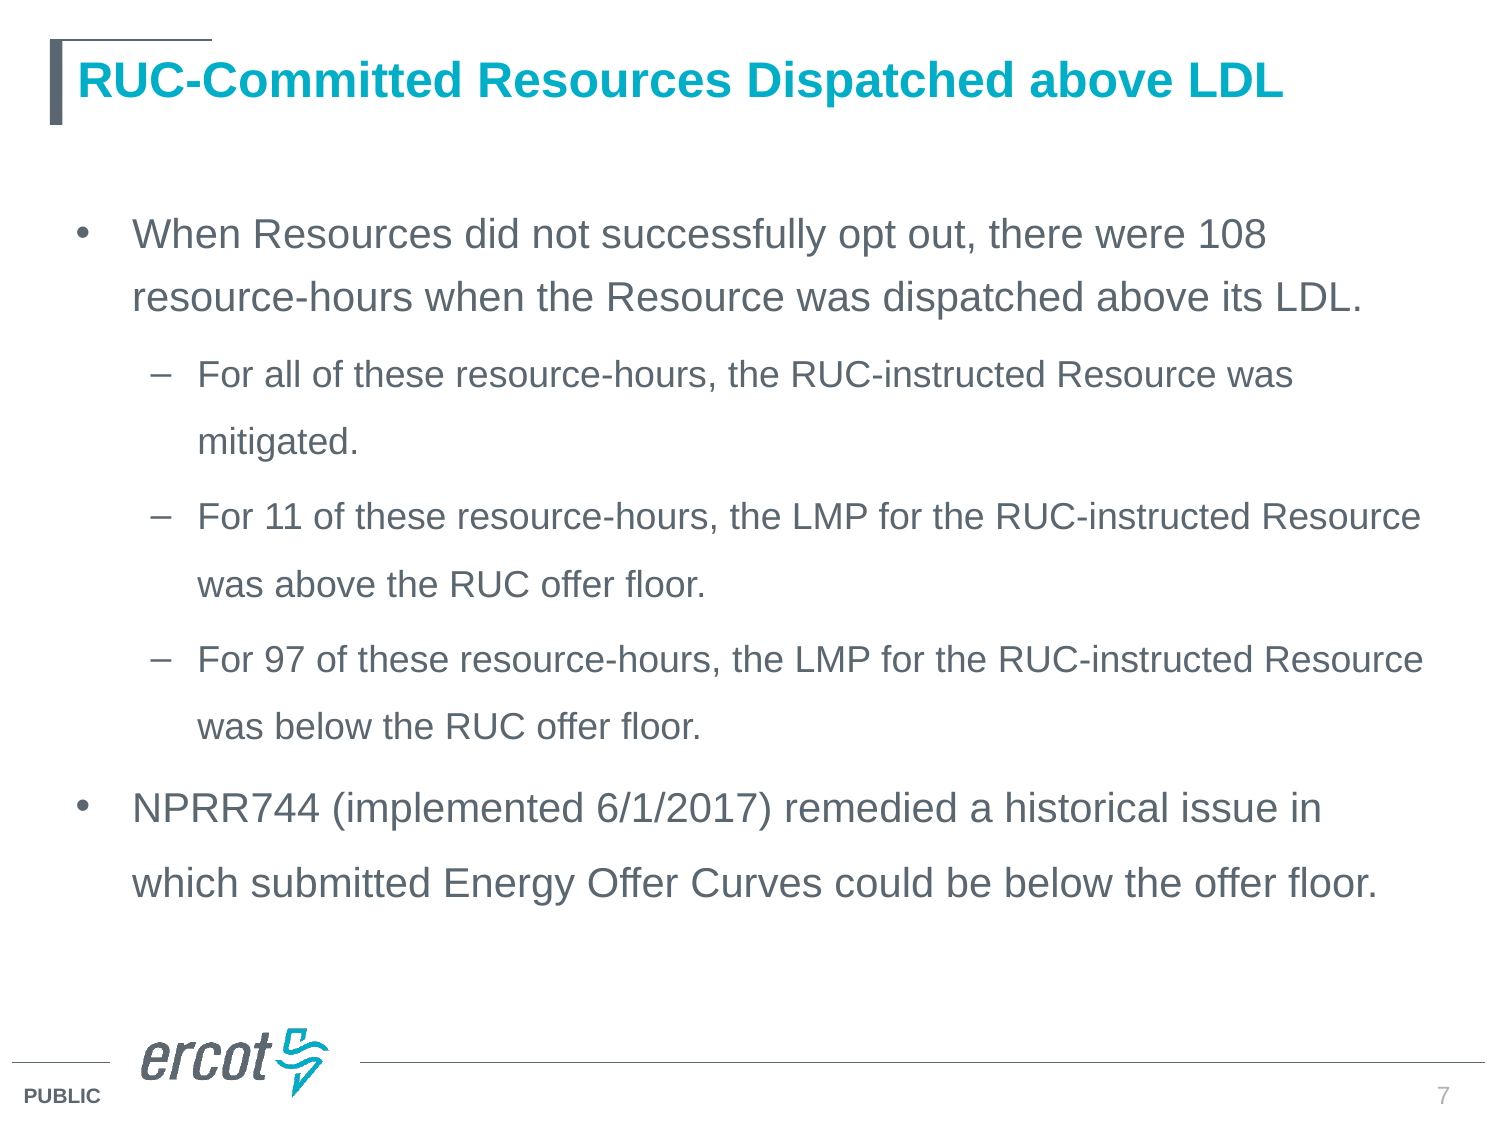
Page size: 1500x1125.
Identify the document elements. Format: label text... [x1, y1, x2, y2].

picture [137, 1024, 332, 1100]
slide_number 7 [1400, 1076, 1488, 1113]
title RUC-Committed Resources Dispatched above LDL [62, 39, 1450, 125]
list When Resources did not successfully opt out, there were 108 resource-hours when the Resource was dispatched above its LDL. For all of these resource-hours, the RUC-instructed Resource was mitigated. For 11 of these resource-hours, the LMP for the RUC-instructed Resource was above the RUC offer floor. For 97 of these resource-hours, the LMP for the RUC-instructed Resource was below the RUC offer floor. NPRR744 (implemented 6/1/2017) remedied a historical issue in which submitted Energy Offer Curves could be below the offer floor. [60, 187, 1450, 1000]
